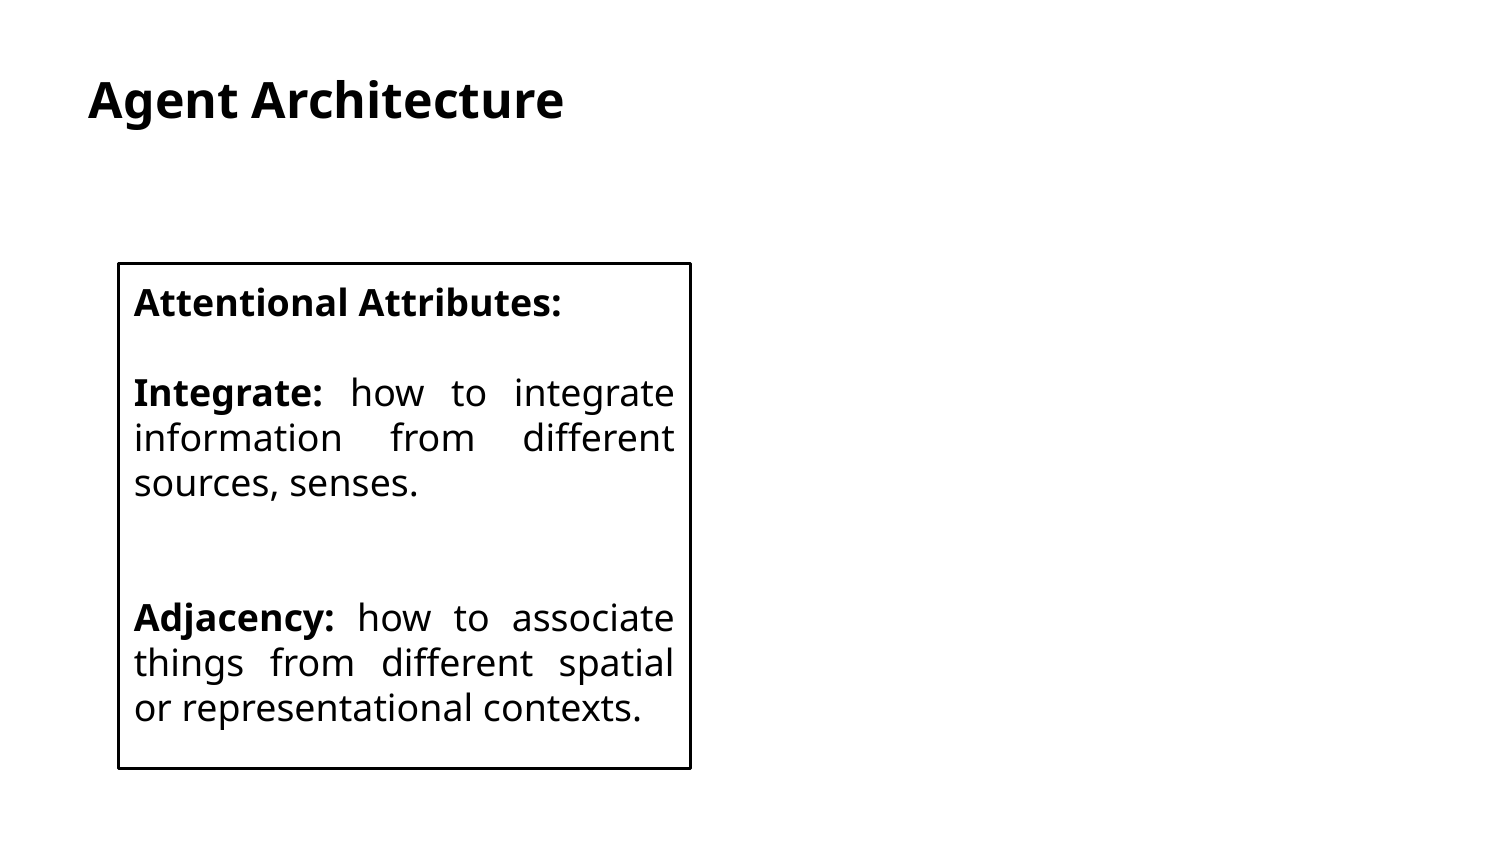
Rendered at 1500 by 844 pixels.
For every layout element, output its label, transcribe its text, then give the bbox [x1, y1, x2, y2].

text_box Agent Architecture [74, 60, 860, 229]
text_box Attentional Attributes: Integrate: how to integrate information from different sources, senses. Adjacency: how to associate things from different spatial or representational contexts. [118, 263, 691, 769]
